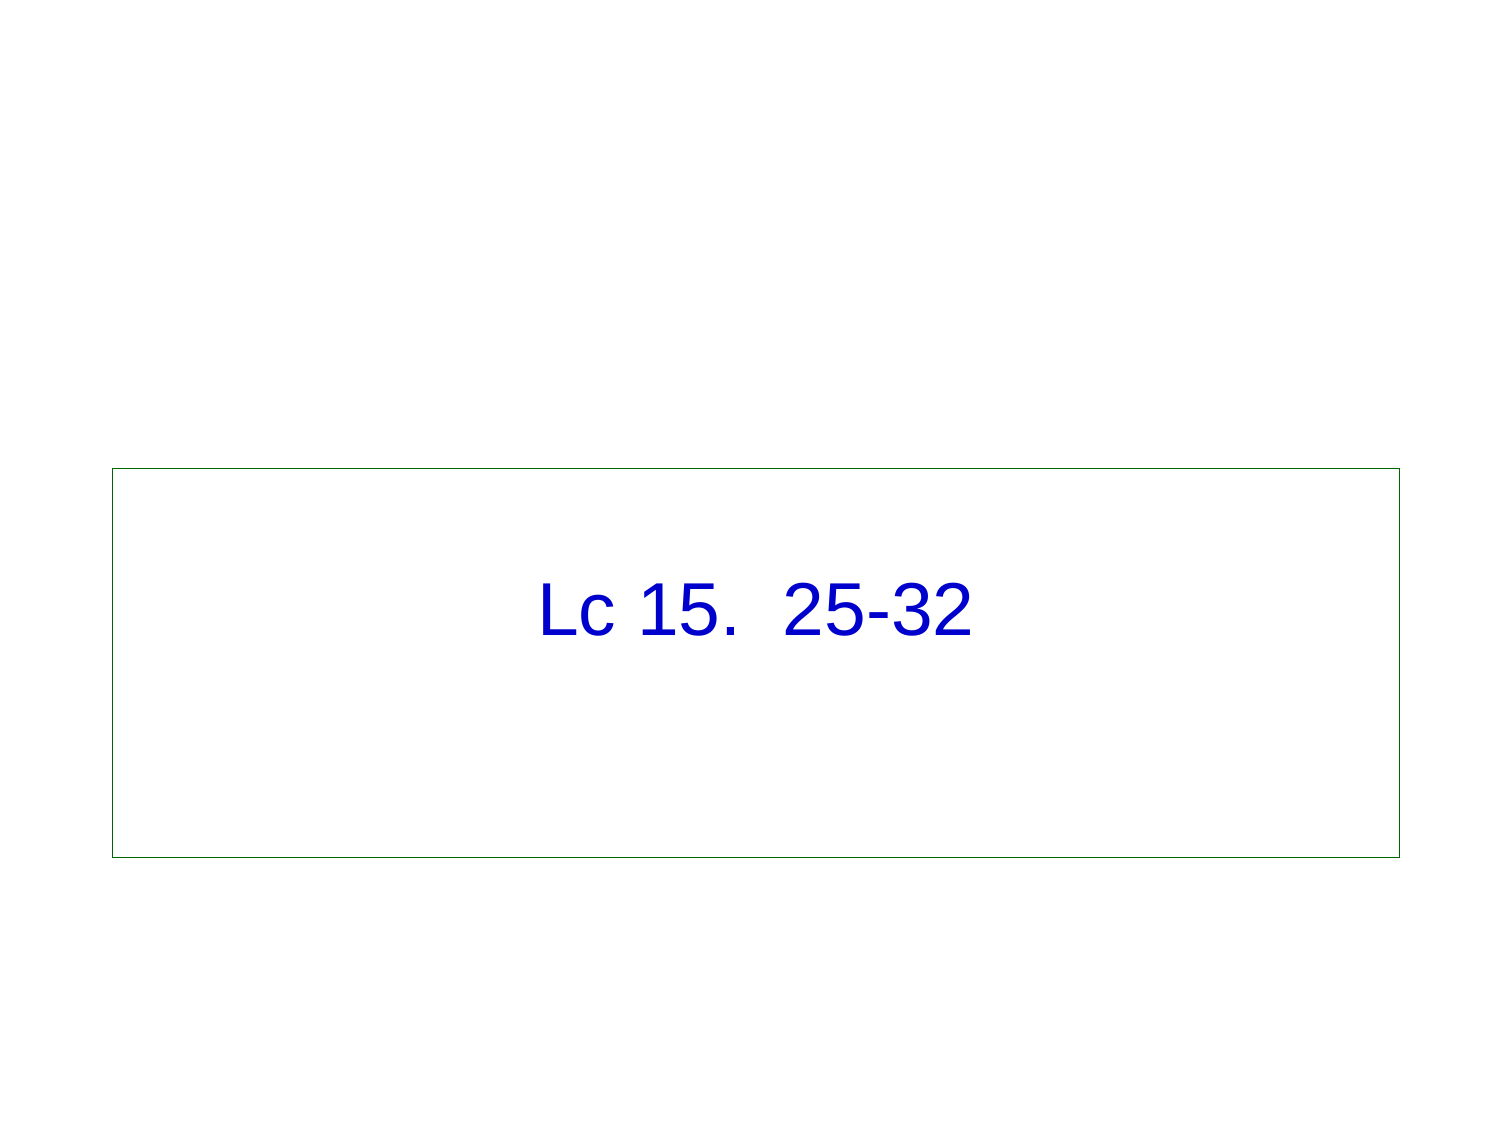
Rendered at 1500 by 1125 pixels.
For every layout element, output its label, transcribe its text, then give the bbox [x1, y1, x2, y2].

list Lc 15. 25-32 [112, 468, 1400, 858]
